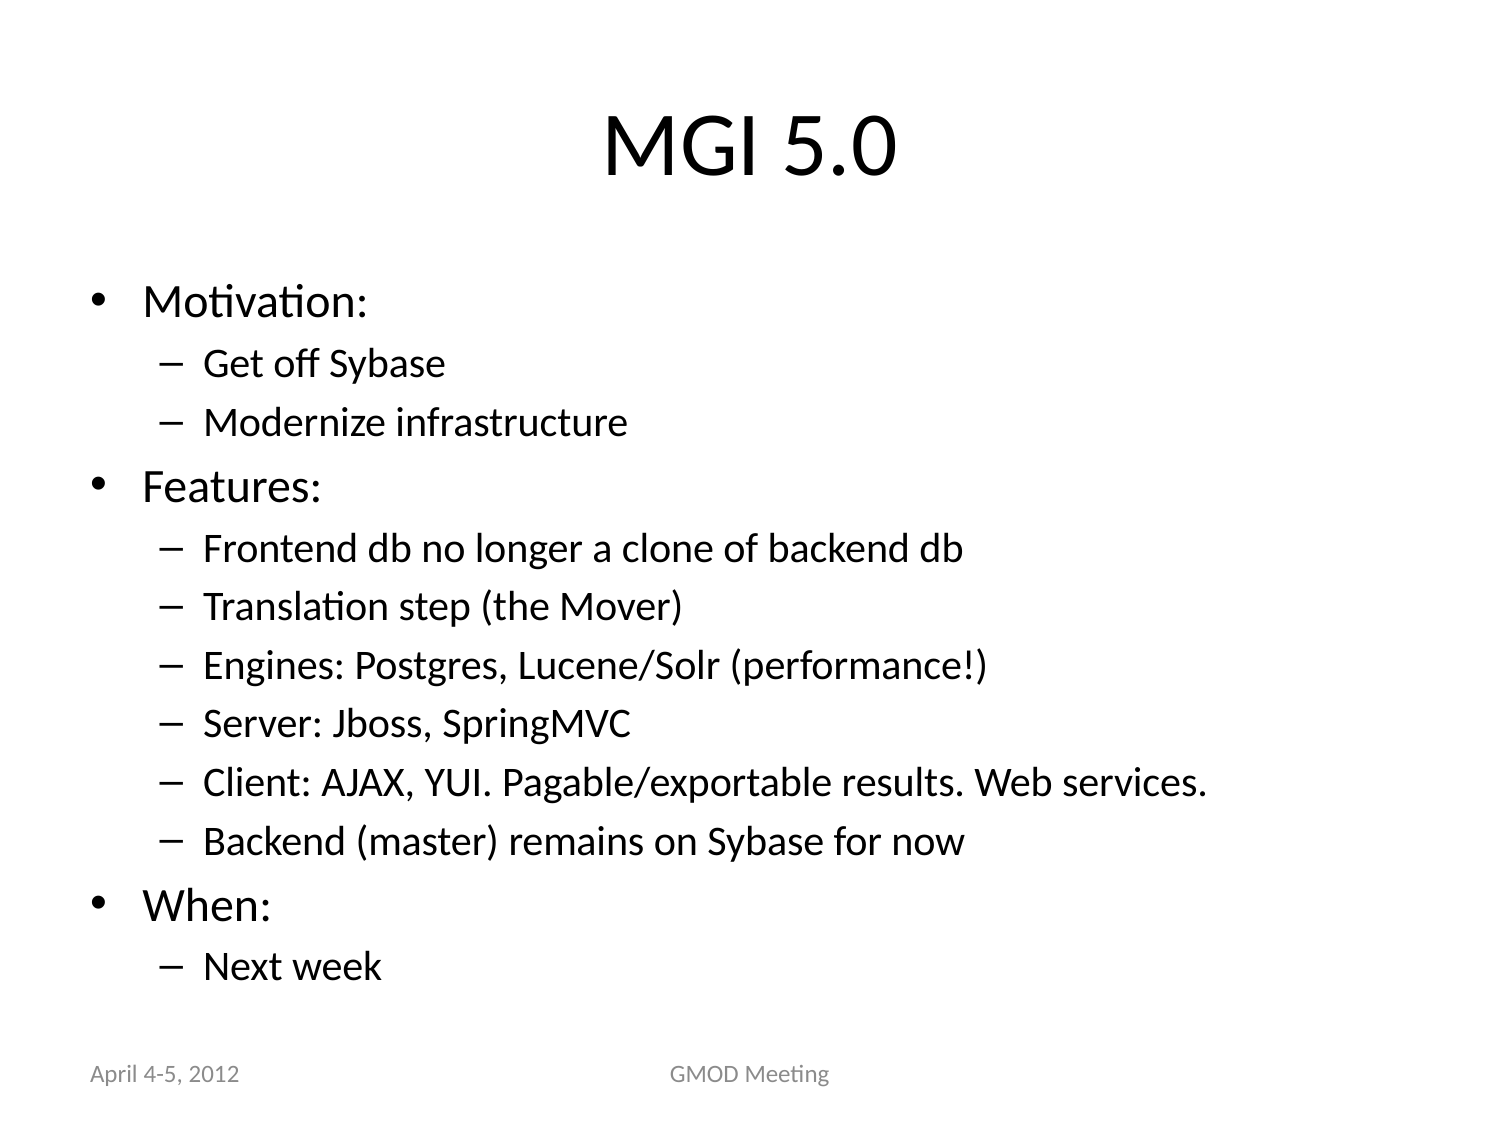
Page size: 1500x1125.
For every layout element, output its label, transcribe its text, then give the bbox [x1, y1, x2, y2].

list Motivation: Get off Sybase Modernize infrastructure Features: Frontend db no longer a clone of backend db Translation step (the Mover) Engines: Postgres, Lucene/Solr (performance!) Server: Jboss, SpringMVC Client: AJAX, YUI. Pagable/exportable results. Web services. Backend (master) remains on Sybase for now When: Next week [75, 262, 1425, 1005]
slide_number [75, 1042, 425, 1103]
title MGI 5.0 [75, 45, 1425, 233]
footer GMOD Meeting [512, 1042, 988, 1103]
